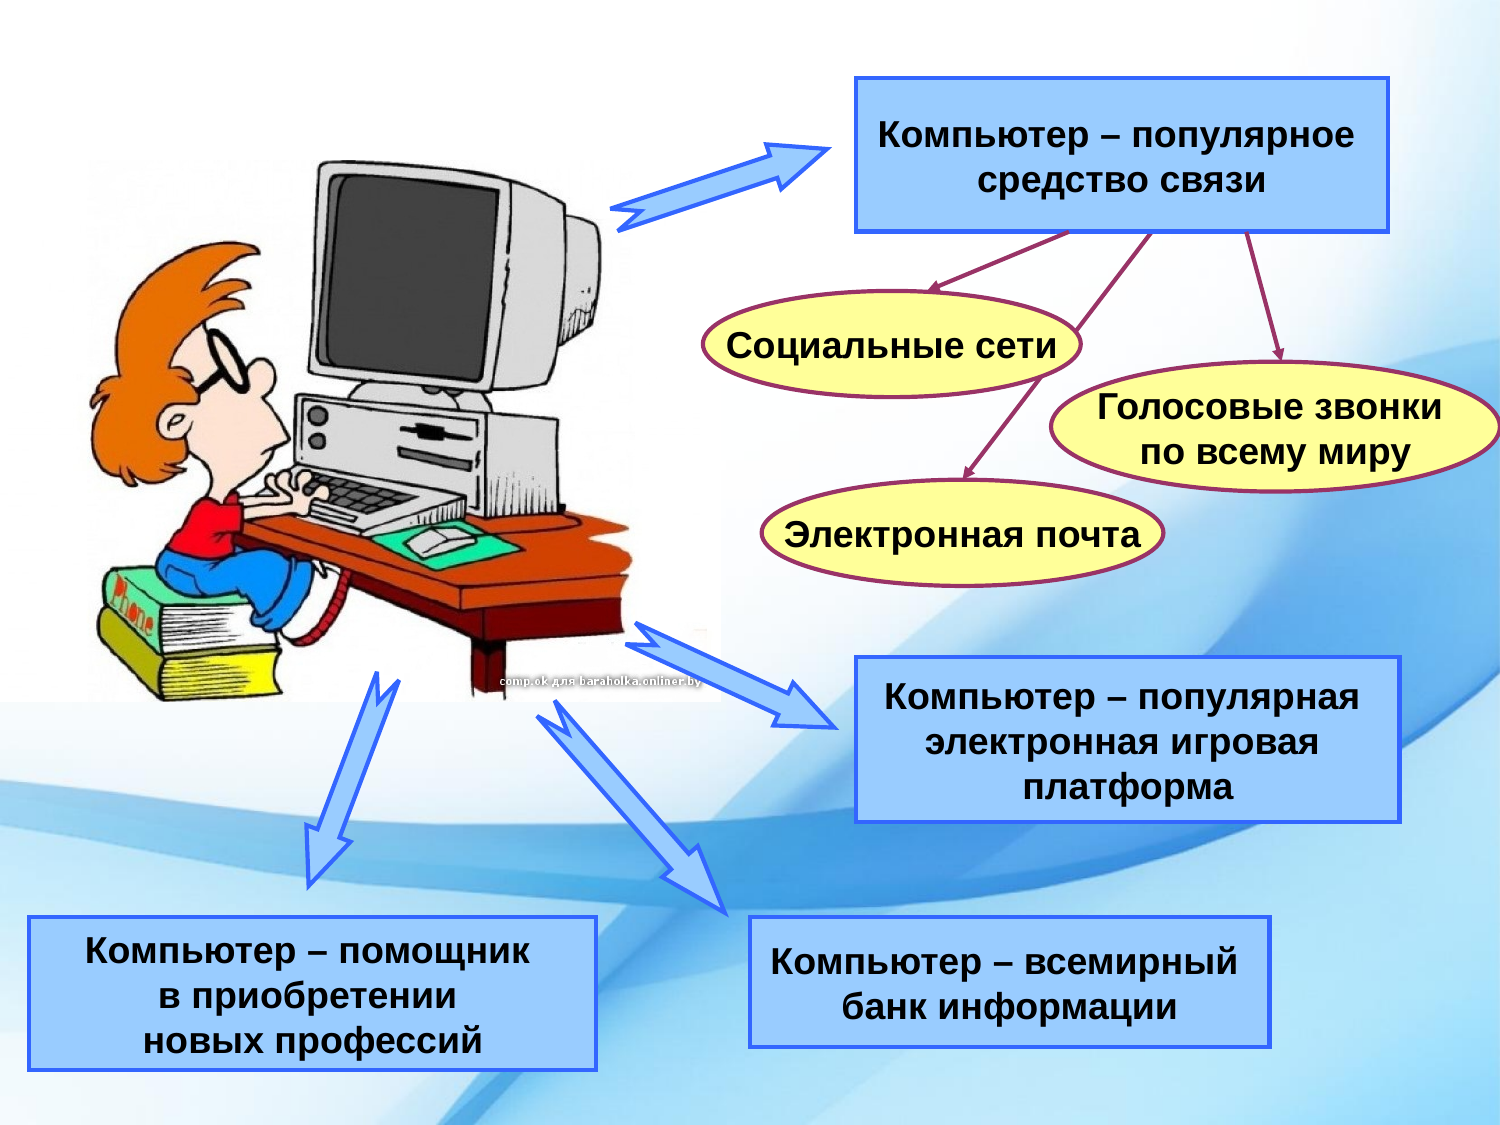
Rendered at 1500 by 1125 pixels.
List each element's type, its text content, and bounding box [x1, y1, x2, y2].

picture [940, 232, 1150, 330]
text_box [306, 710, 388, 886]
text_box [724, 663, 835, 728]
text_box Компьютер – всемирный банк информации [750, 916, 1270, 1047]
text_box [536, 710, 725, 913]
text_box Электронная почта [761, 479, 1164, 586]
text_box Компьютер – популярное средство связи [856, 78, 1388, 232]
text_box [1246, 231, 1285, 362]
text_box [927, 231, 1069, 292]
text_box [724, 144, 827, 196]
picture [0, 0, 1500, 1125]
text_box Голосовые звонки по всему миру [1051, 361, 1500, 492]
text_box Компьютер – помощник в приобретении новых профессий [29, 916, 597, 1071]
text_box Социальные сети [724, 290, 1081, 398]
text_box Компьютер – популярная электронная игровая платформа [856, 656, 1400, 823]
text_box [962, 377, 1041, 479]
